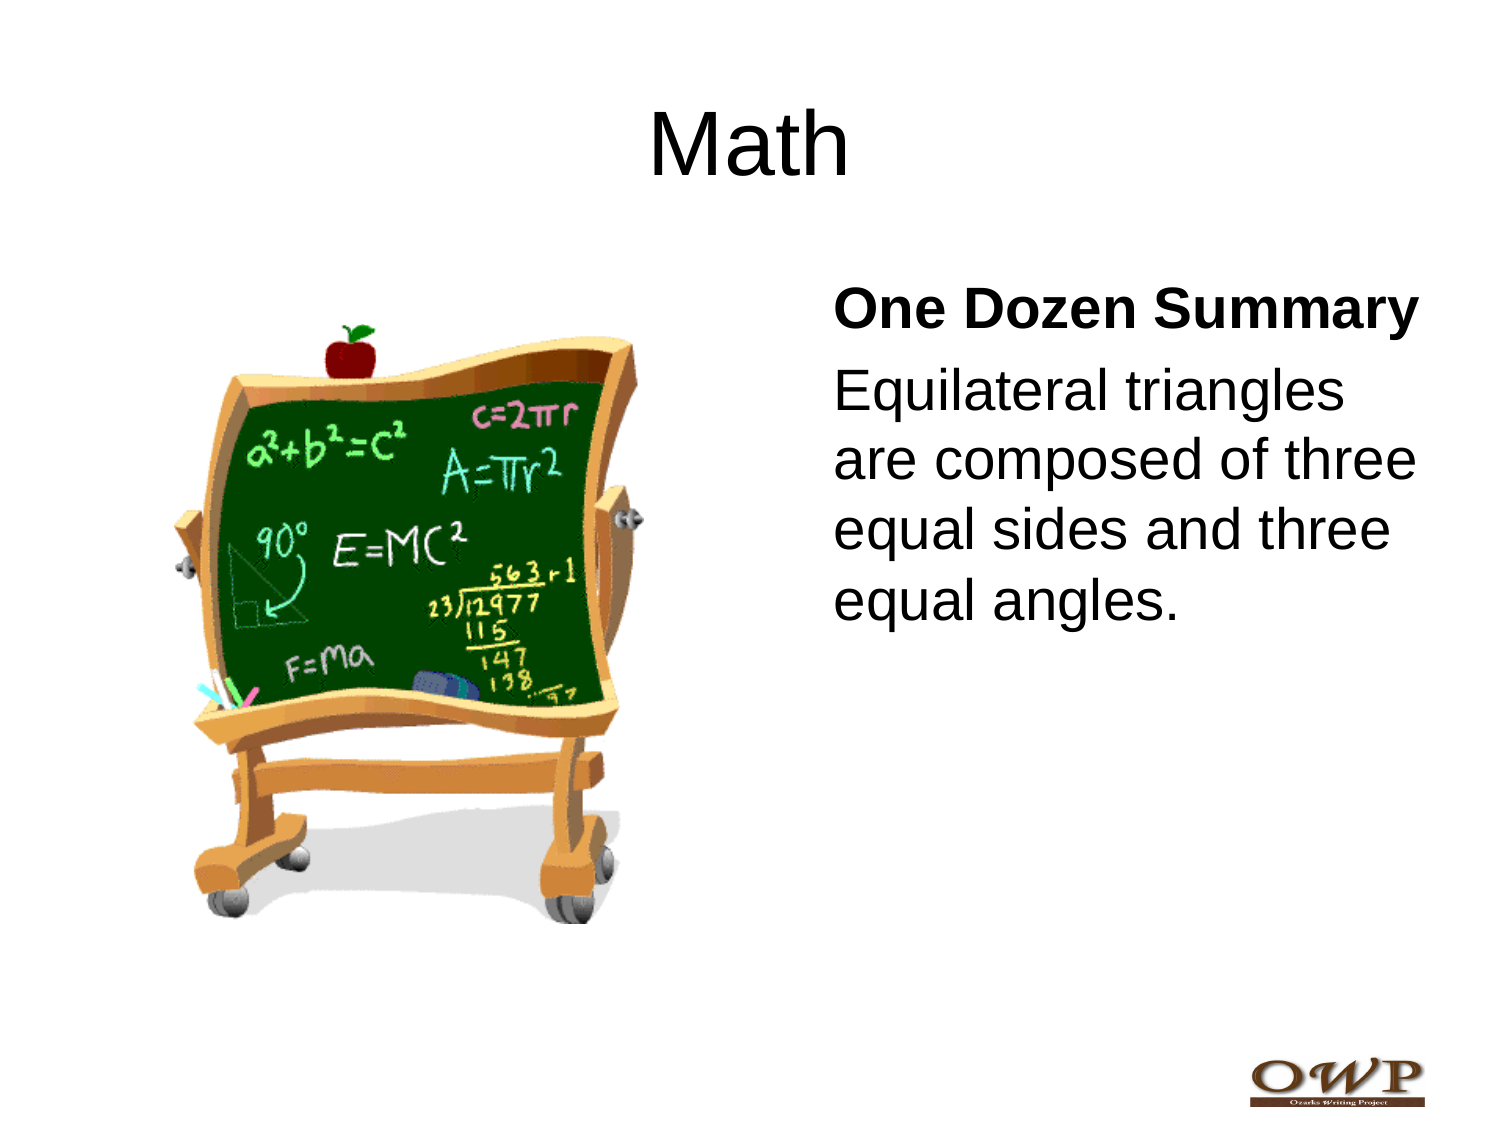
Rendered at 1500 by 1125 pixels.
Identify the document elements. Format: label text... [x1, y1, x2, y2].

list One Dozen Summary Equilateral triangles are composed of three equal sides and three equal angles. [762, 262, 1463, 1006]
picture [1250, 1055, 1426, 1108]
picture [174, 324, 644, 924]
title Math [74, 44, 1426, 233]
